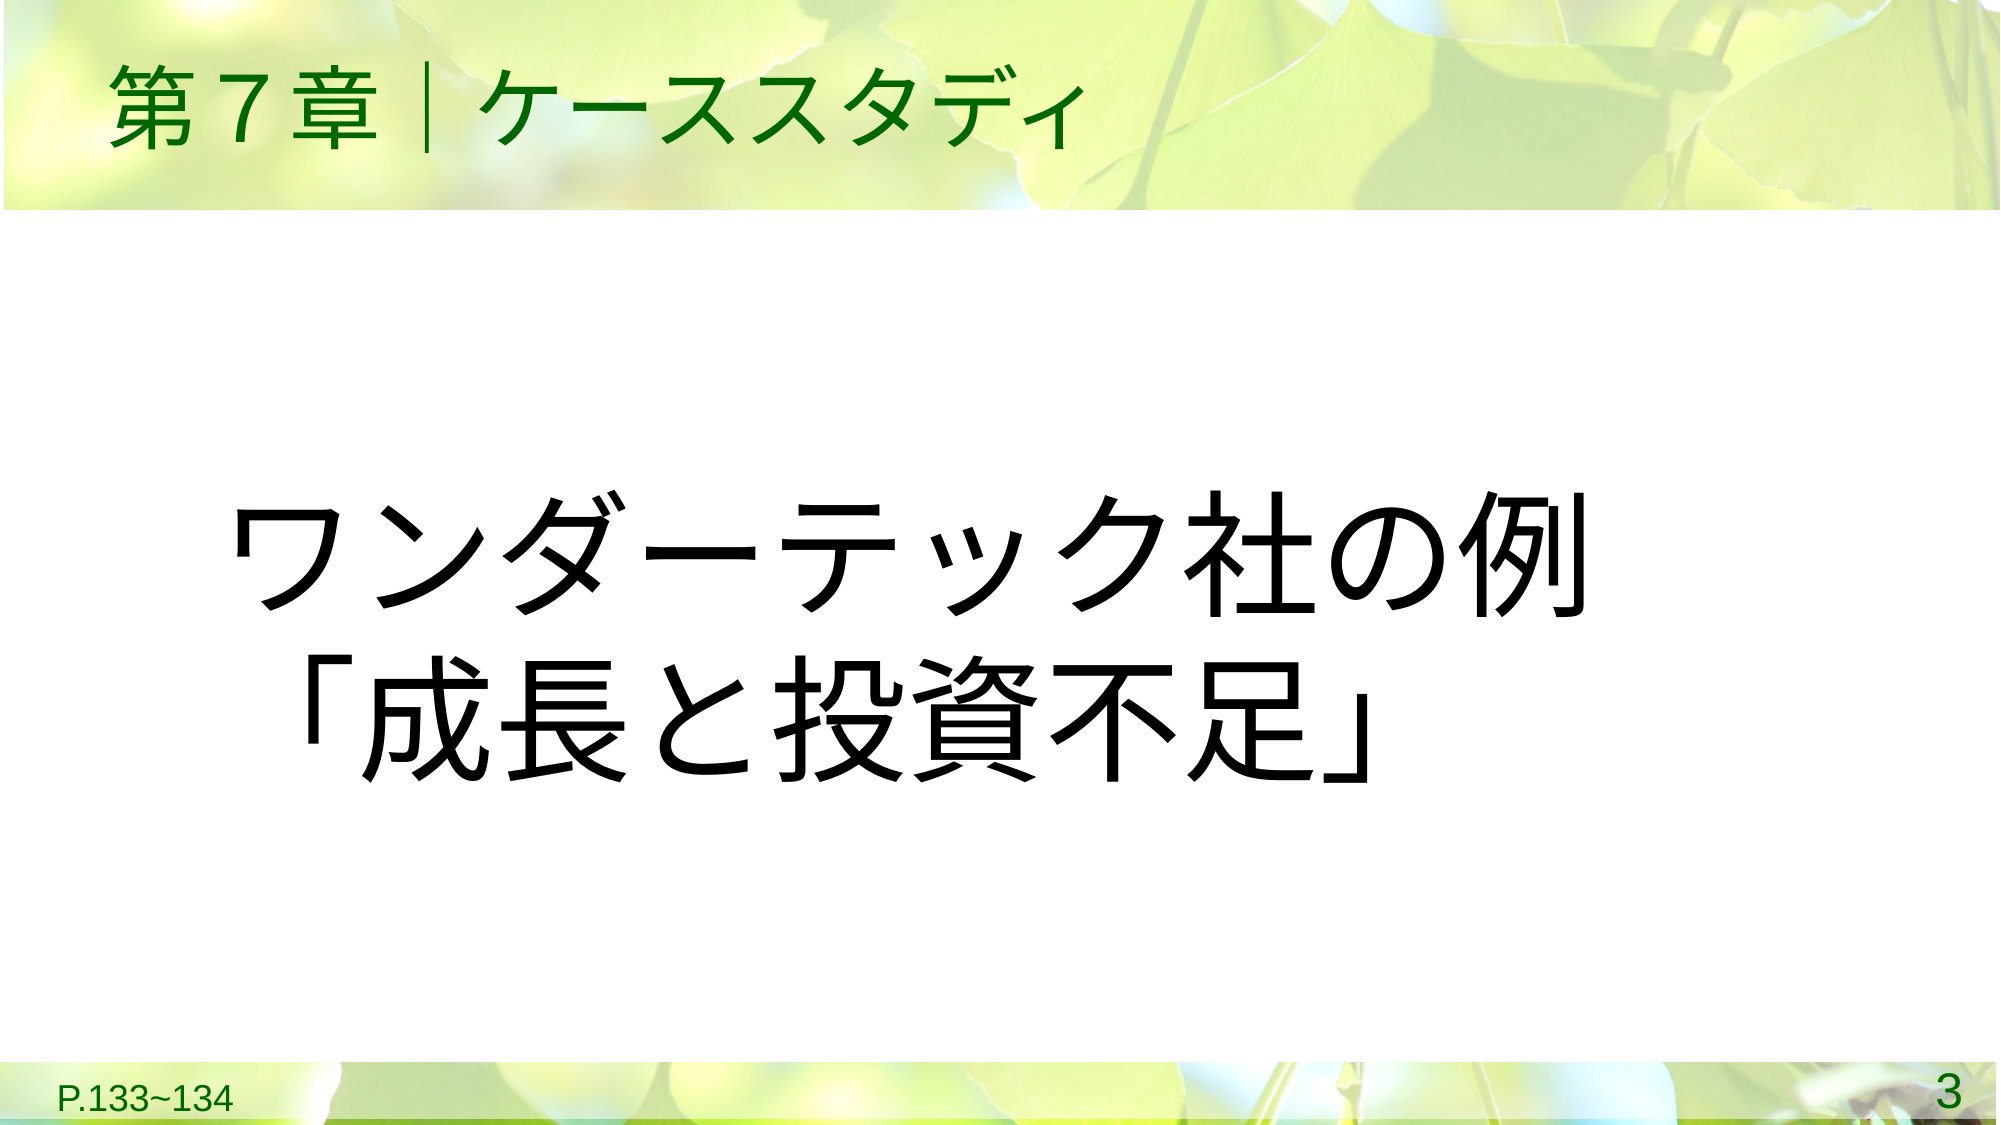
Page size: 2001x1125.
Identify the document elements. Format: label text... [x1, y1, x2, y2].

picture [0, 1062, 2000, 1125]
text_box ワンダーテック社の例 「成長と投資不足」 [204, 461, 2000, 806]
picture [0, 0, 2000, 210]
